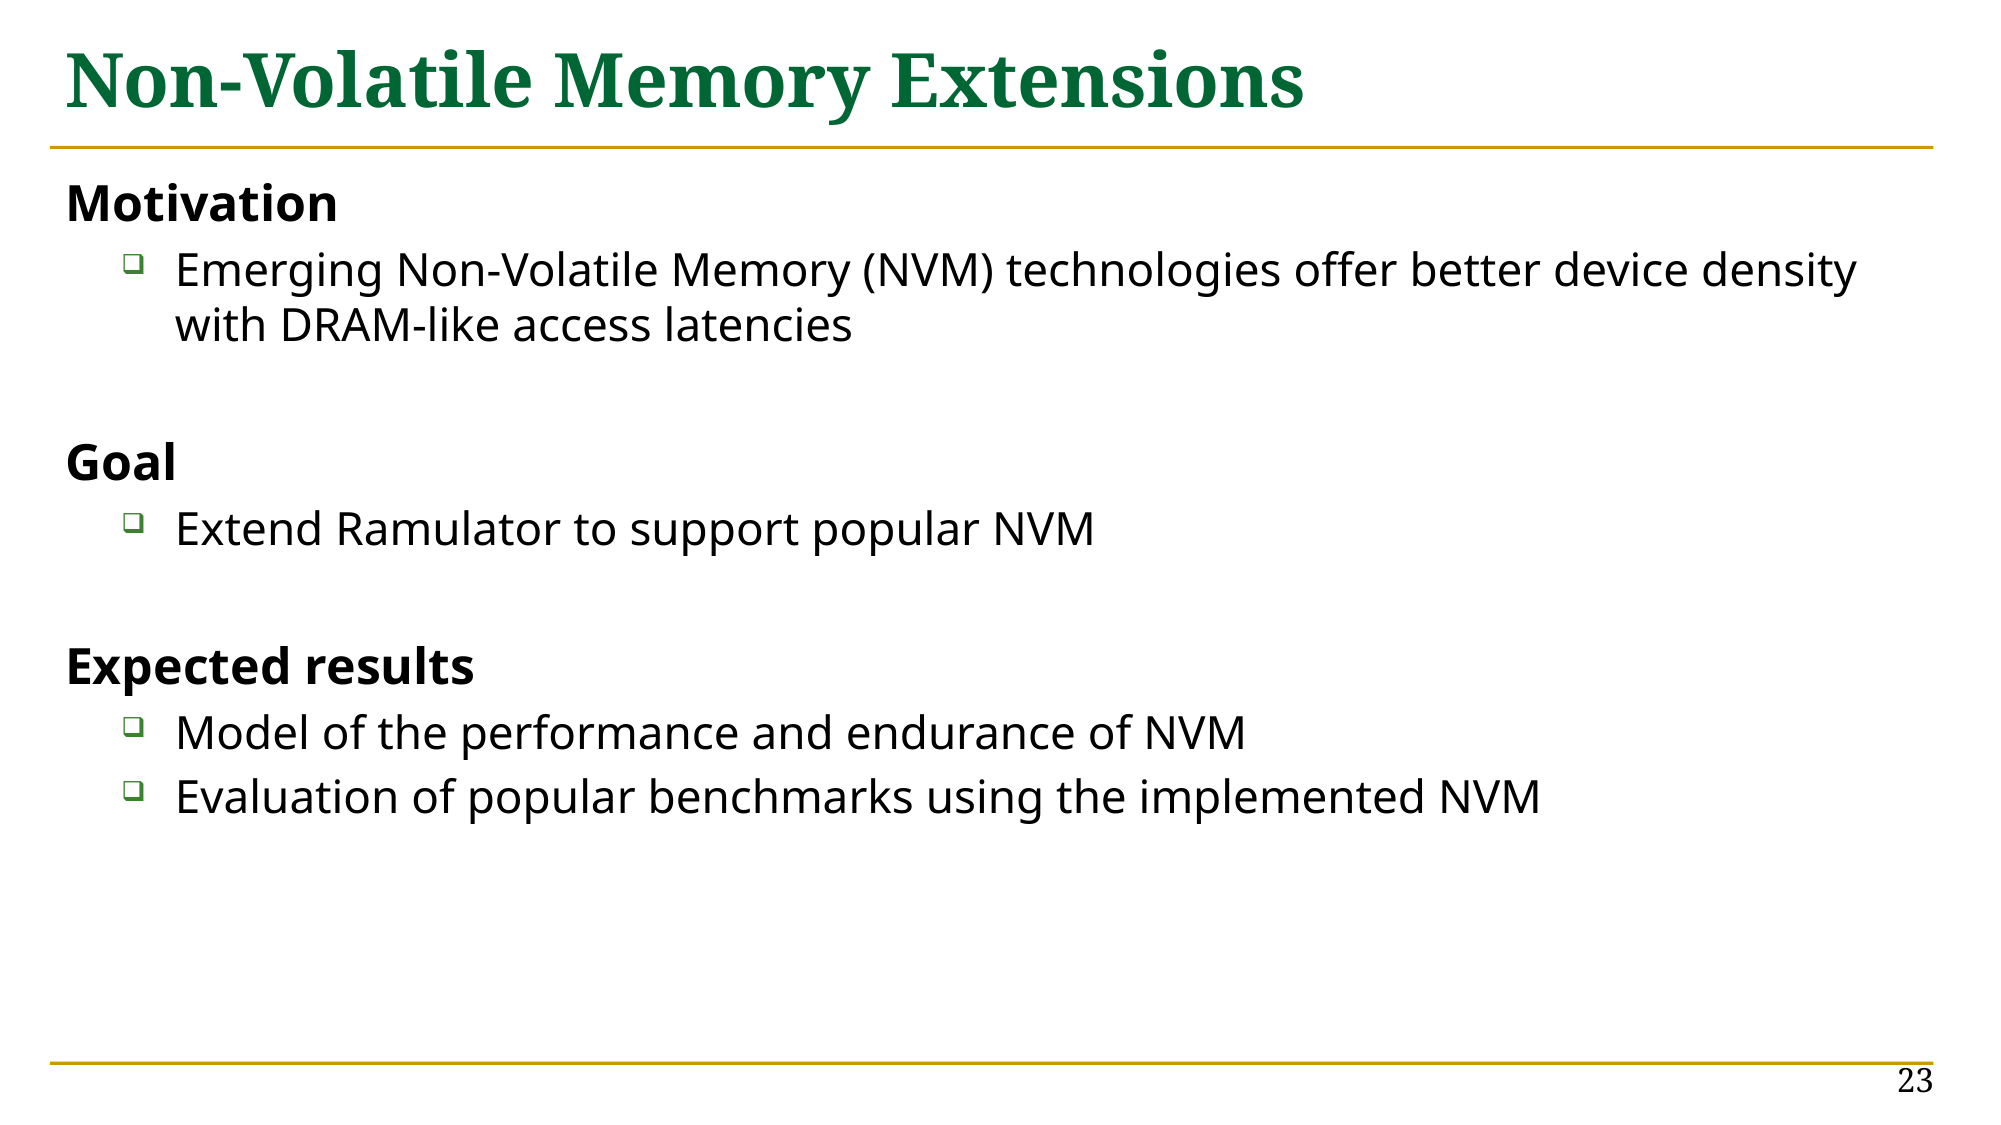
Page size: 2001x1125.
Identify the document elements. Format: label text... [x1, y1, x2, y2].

slide_number 23 [1482, 1036, 1950, 1112]
list Motivation Emerging Non-Volatile Memory (NVM) technologies offer better device density with DRAM-like access latencies Goal Extend Ramulator to support popular NVM Expected results Model of the performance and endurance of NVM Evaluation of popular benchmarks using the implemented NVM [50, 163, 1934, 1016]
title Non-Volatile Memory Extensions [50, 24, 1934, 163]
